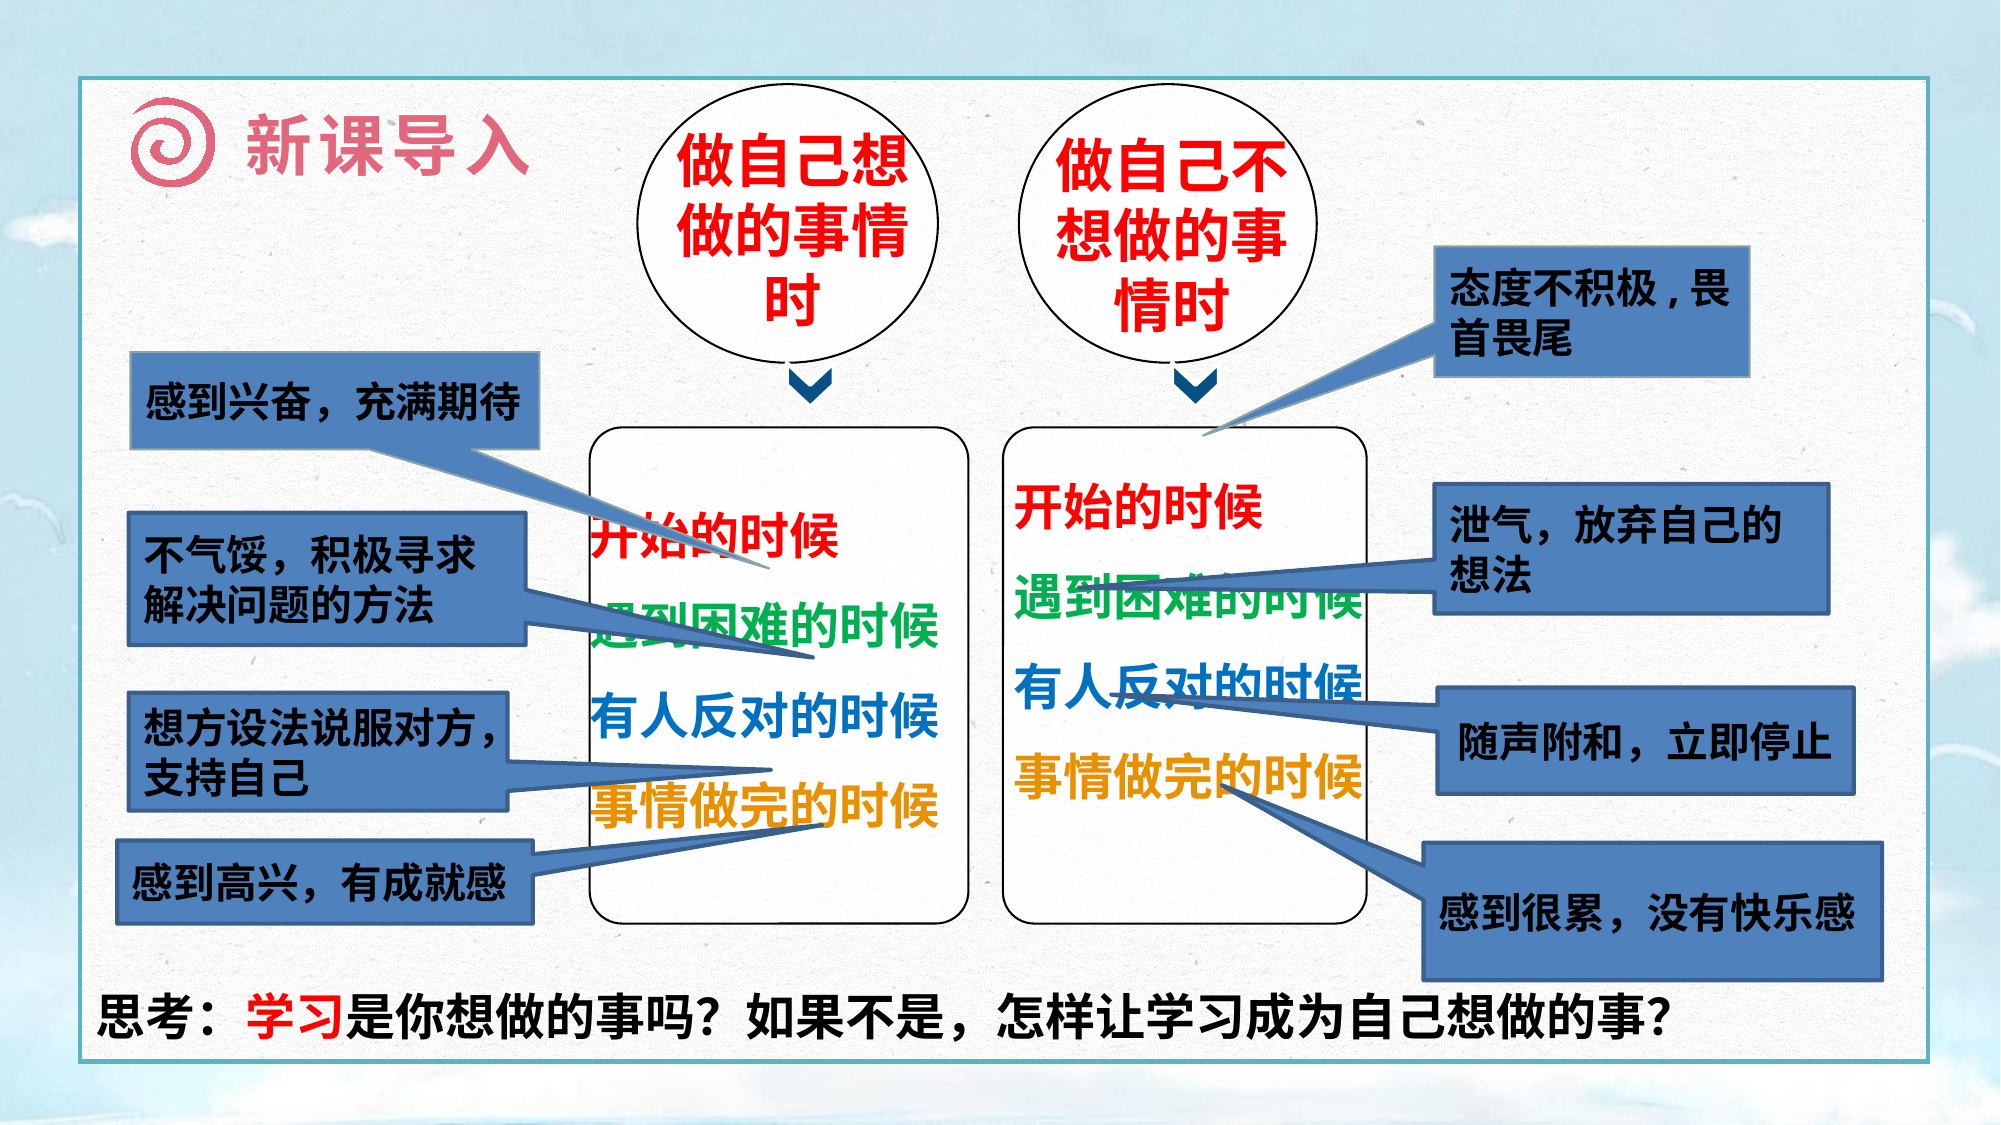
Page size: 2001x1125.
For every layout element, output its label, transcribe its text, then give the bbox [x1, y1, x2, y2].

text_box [128, 84, 637, 203]
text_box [1003, 427, 1404, 924]
picture [0, 0, 2001, 1125]
text_box 想方设法说服对方，支持自己 [128, 692, 589, 811]
text_box 感到兴奋，充满期待 [130, 352, 589, 515]
picture [82, 80, 1926, 1059]
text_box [1018, 84, 1317, 363]
text_box [786, 363, 834, 407]
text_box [589, 427, 1003, 924]
text_box [1172, 363, 1220, 407]
text_box 态度不积极,畏首畏尾 [1220, 246, 1750, 427]
text_box 感到很累，没有快乐感 [1404, 842, 1883, 981]
text_box 不气馁，积极寻求解决问题的方法 [128, 512, 589, 645]
text_box 随声附和，立即停止 [1404, 687, 1854, 794]
text_box 泄气，放弃自己的想法 [1404, 483, 1829, 614]
text_box 思考：学习是你想做的事吗？如果不是，怎样让学习成为自己想做的事？ [95, 1005, 1905, 1125]
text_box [637, 84, 938, 363]
text_box 感到高兴，有成就感 [117, 840, 589, 924]
